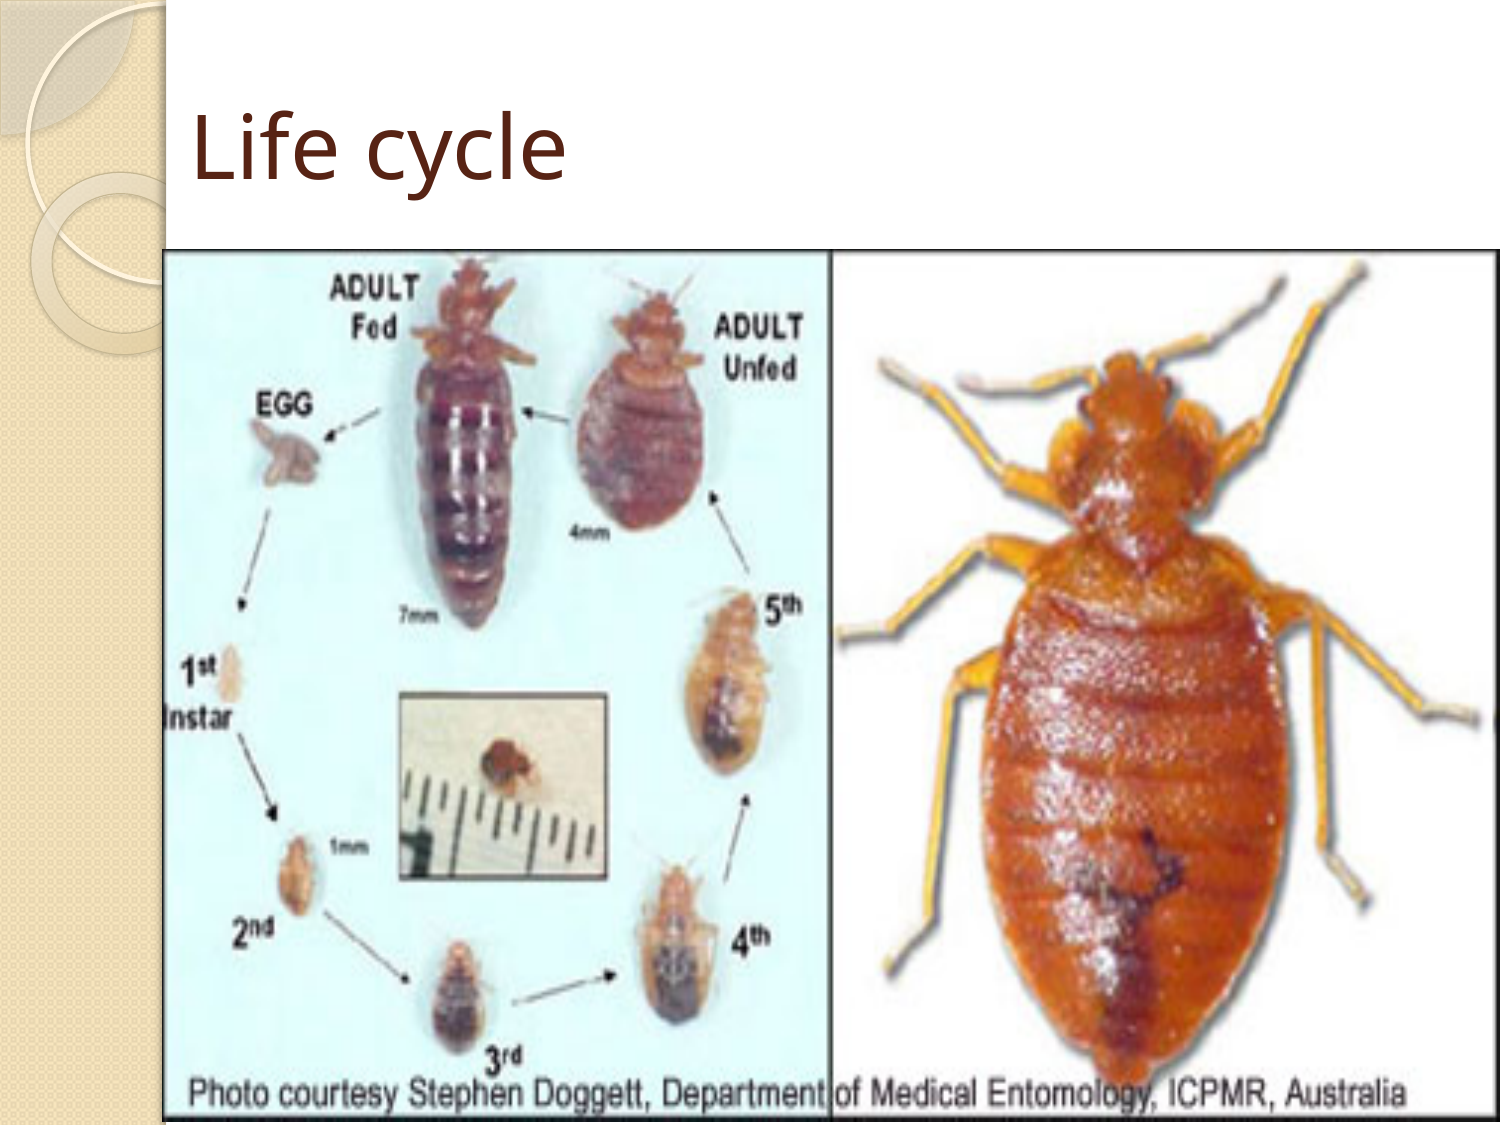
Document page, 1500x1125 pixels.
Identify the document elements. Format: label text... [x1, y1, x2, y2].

title Life cycle [174, 50, 1150, 238]
picture [162, 249, 1500, 1123]
